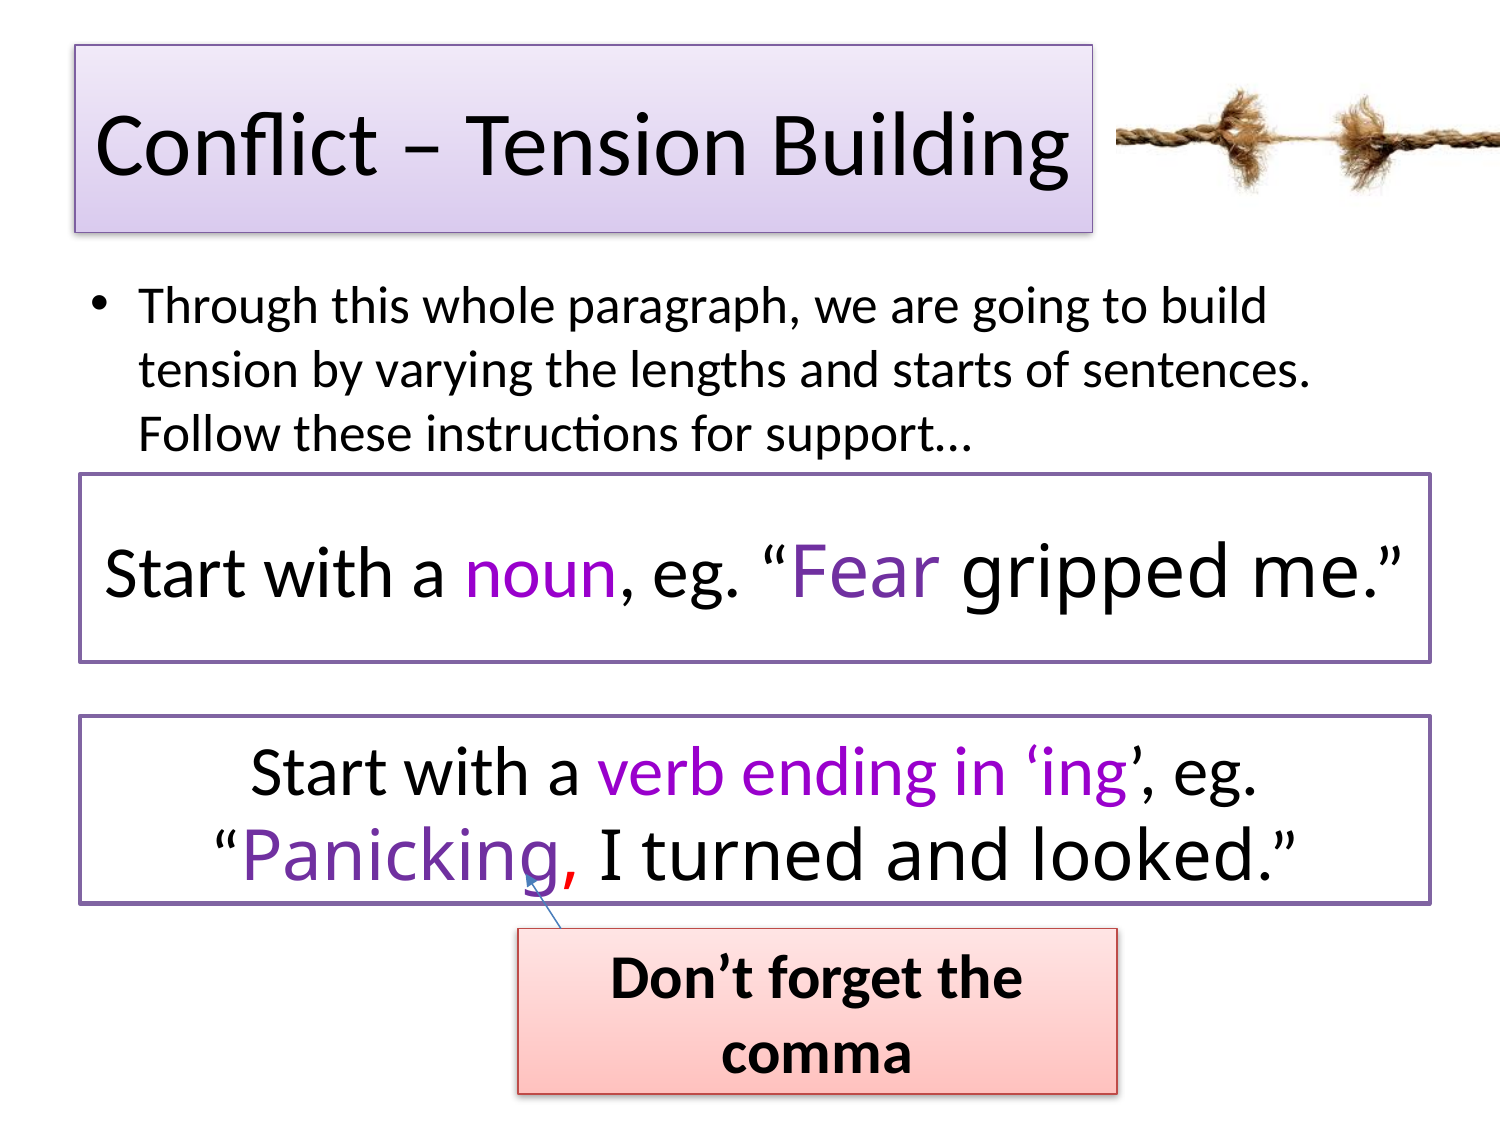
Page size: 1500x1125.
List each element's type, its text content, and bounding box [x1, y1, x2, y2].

text_box Don’t forget the comma [517, 928, 1118, 1095]
text_box Start with a noun, eg. “Fear gripped me.” [78, 472, 1432, 664]
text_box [525, 873, 562, 929]
list Through this whole paragraph, we are going to build tension by varying the lengths and starts of sentences. Follow these instructions for support… [75, 262, 1425, 475]
text_box Start with a verb ending in ‘ing’, eg. “Panicking, I turned and looked.” [78, 714, 1432, 906]
title Conflict – Tension Building [74, 44, 1093, 233]
picture [1116, 43, 1500, 256]
